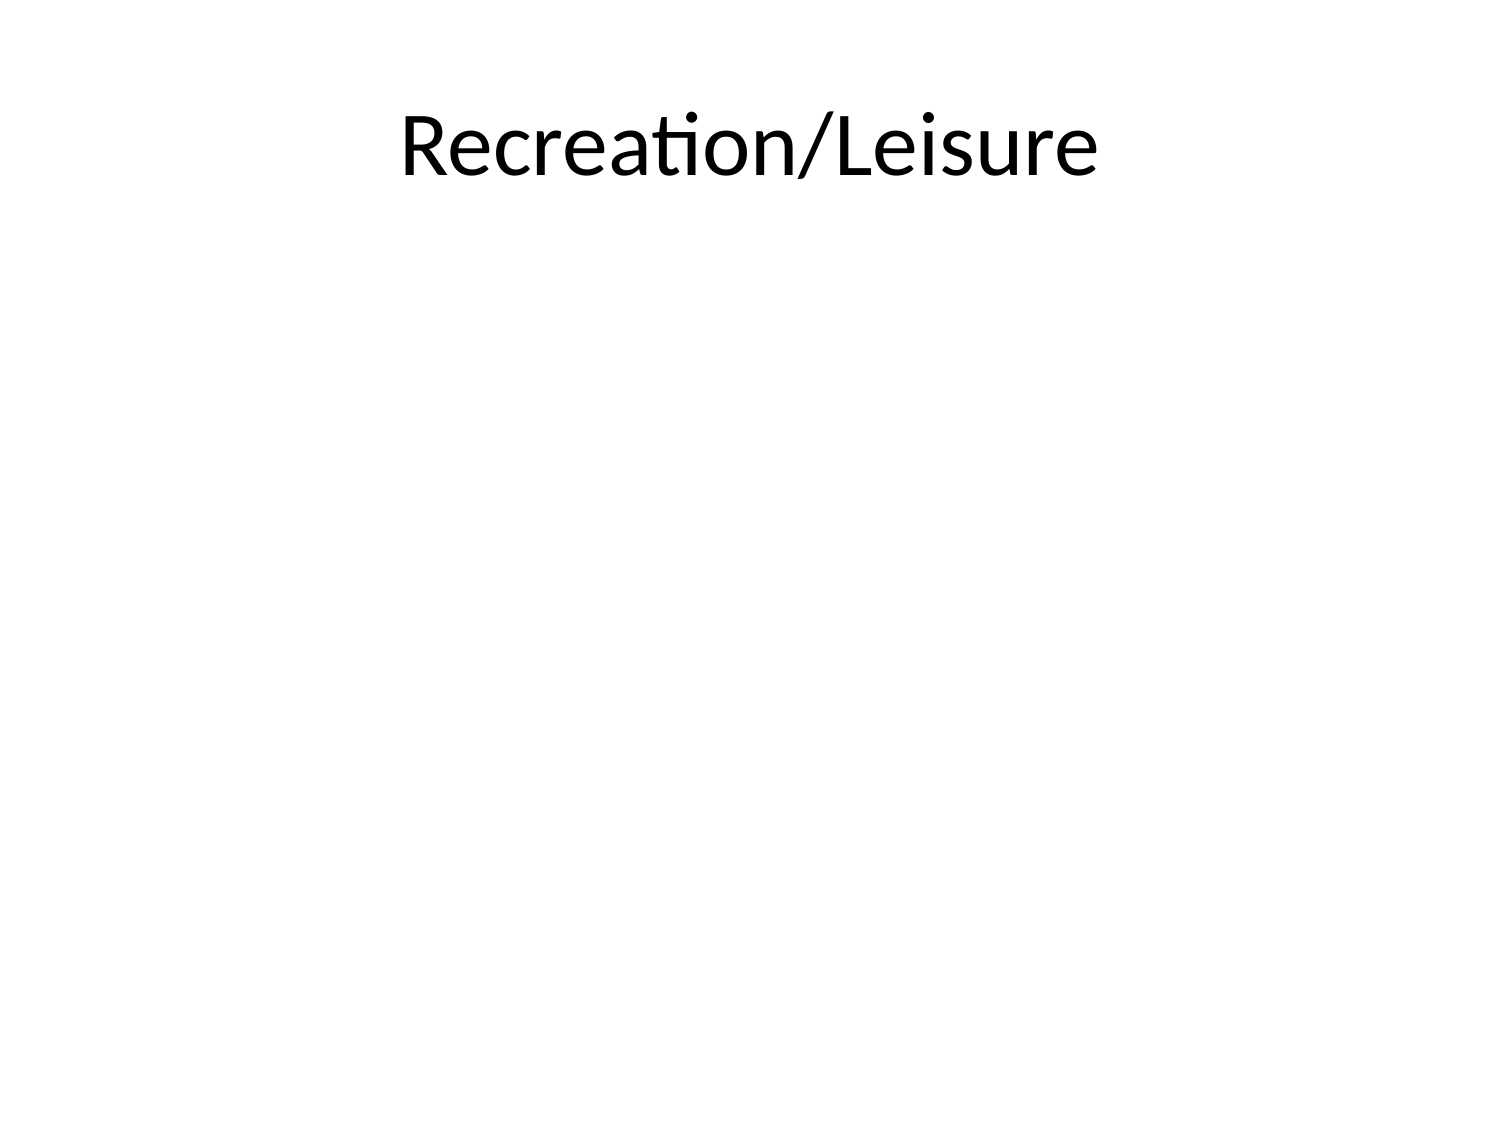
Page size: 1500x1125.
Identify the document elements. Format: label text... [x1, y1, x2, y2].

title Recreation/Leisure [75, 45, 1425, 233]
